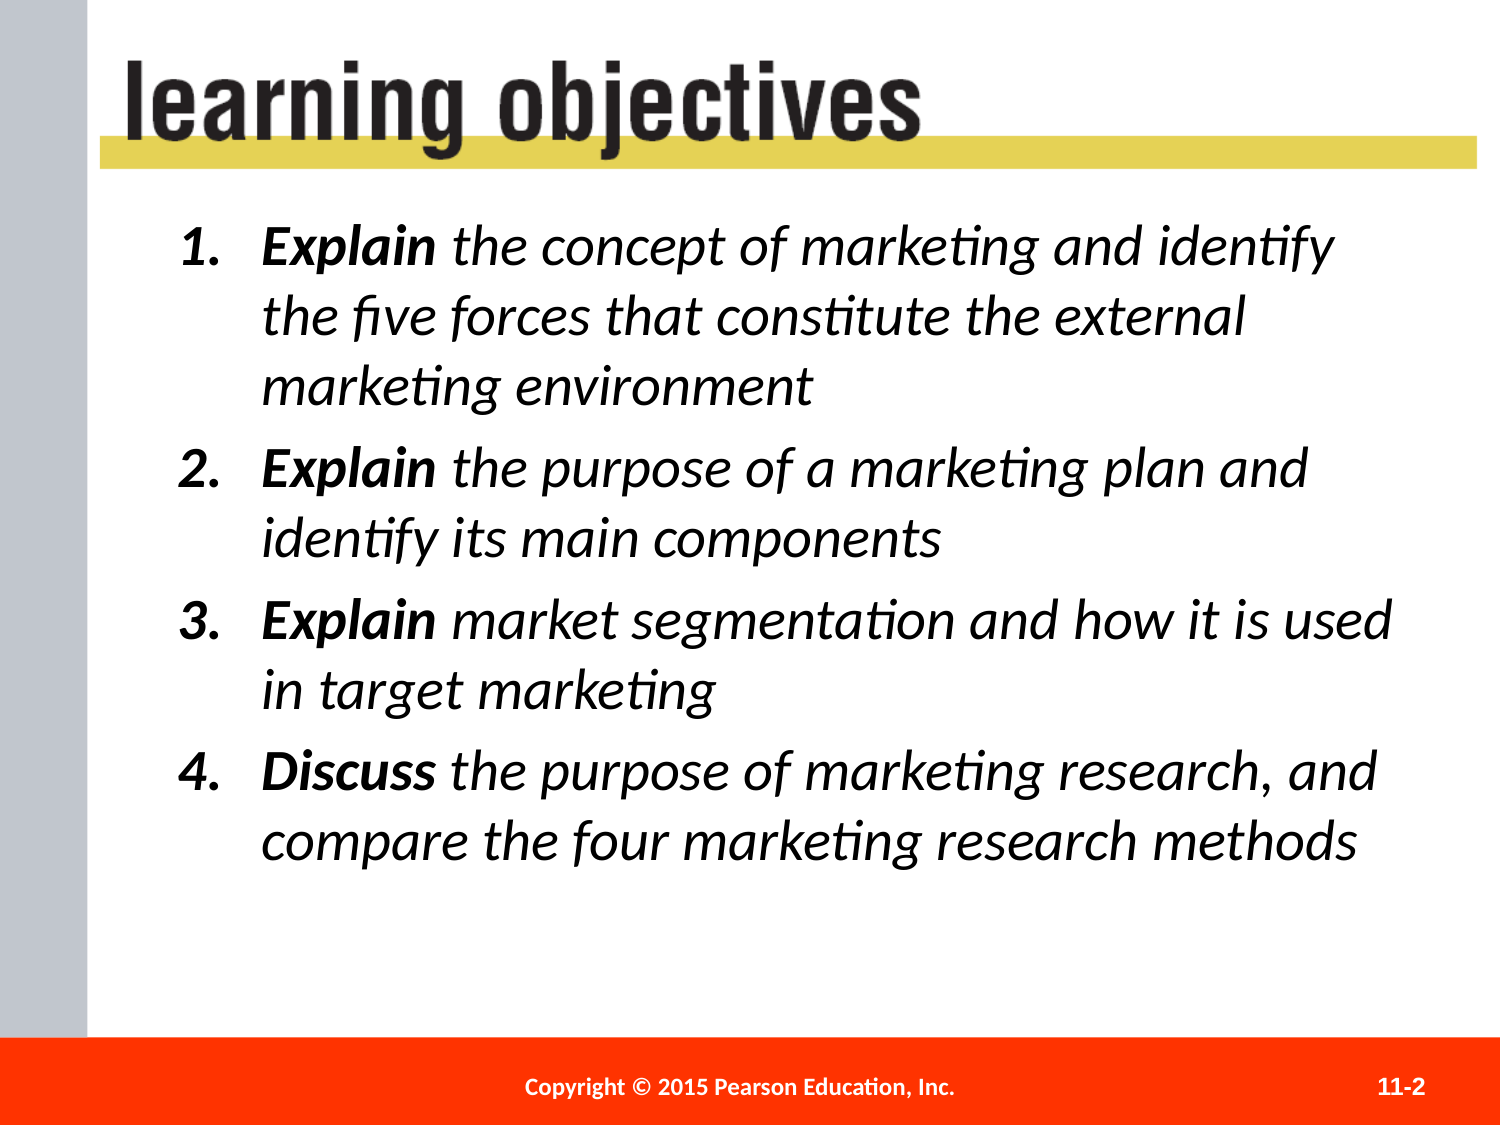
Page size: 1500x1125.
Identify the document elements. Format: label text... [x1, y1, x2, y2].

list Explain the concept of marketing and identify the five forces that constitute the external marketing environment Explain the purpose of a marketing plan and identify its main components Explain market segmentation and how it is used in target marketing Discuss the purpose of marketing research, and compare the four marketing research methods [162, 199, 1426, 976]
